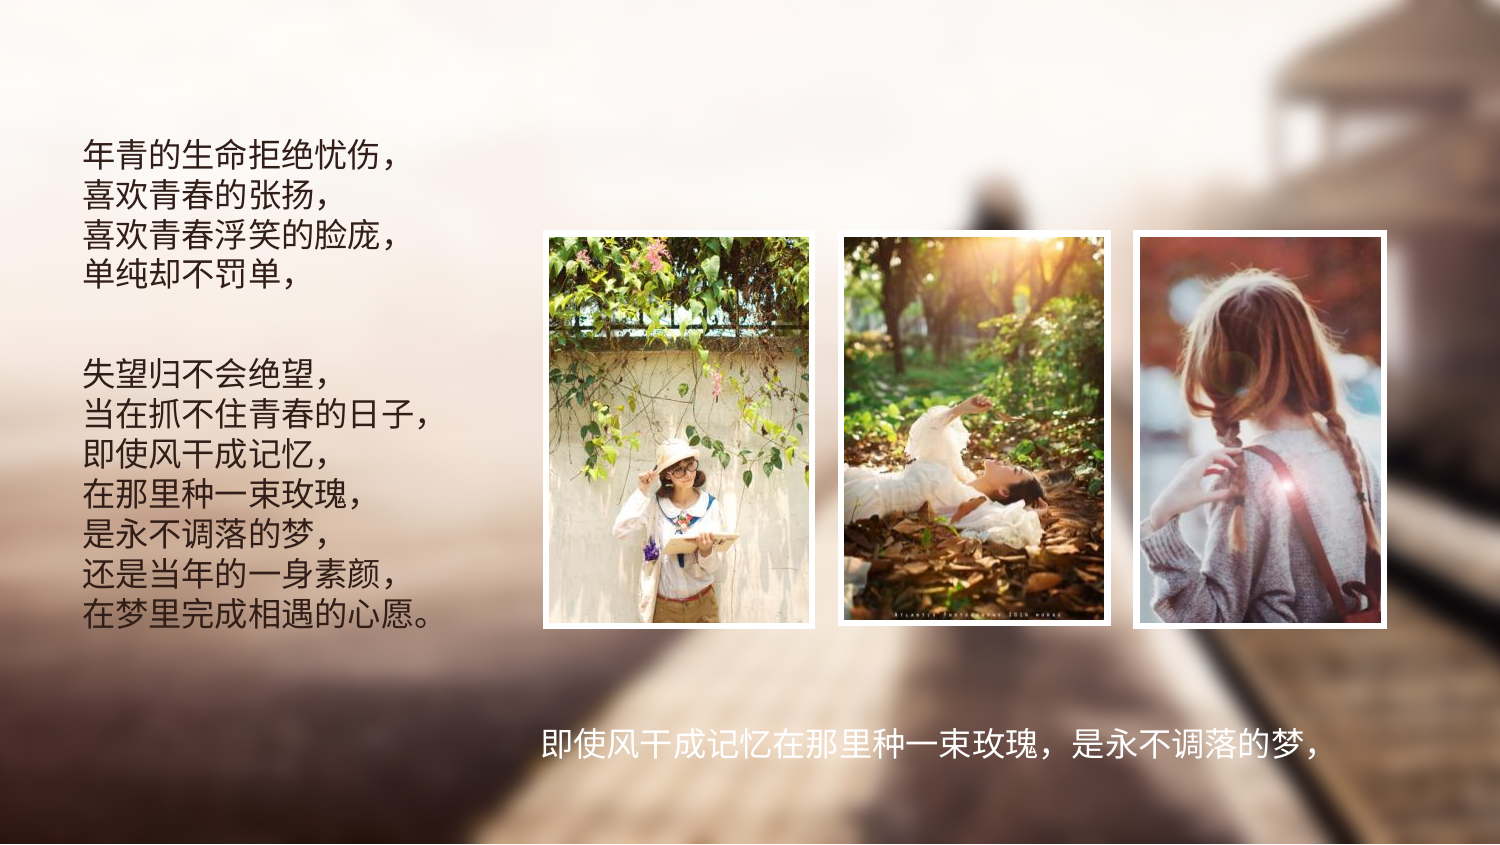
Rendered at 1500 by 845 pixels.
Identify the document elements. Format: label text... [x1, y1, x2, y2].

text_box 即使风干成记忆在那里种一束玫瑰，是永不调落的梦， [525, 715, 1499, 771]
text_box 年青的生命拒绝忧伤， 喜欢青春的张扬， 喜欢青春浮笑的脸庞， 单纯却不罚单， 失望归不会绝望， 当在抓不住青春的日子， 即使风干成记忆， 在那里种一束玫瑰， 是永不调落的梦， 还是当年的一身素颜， 在梦里完成相遇的心愿。 [67, 126, 463, 708]
picture [0, 0, 1500, 844]
